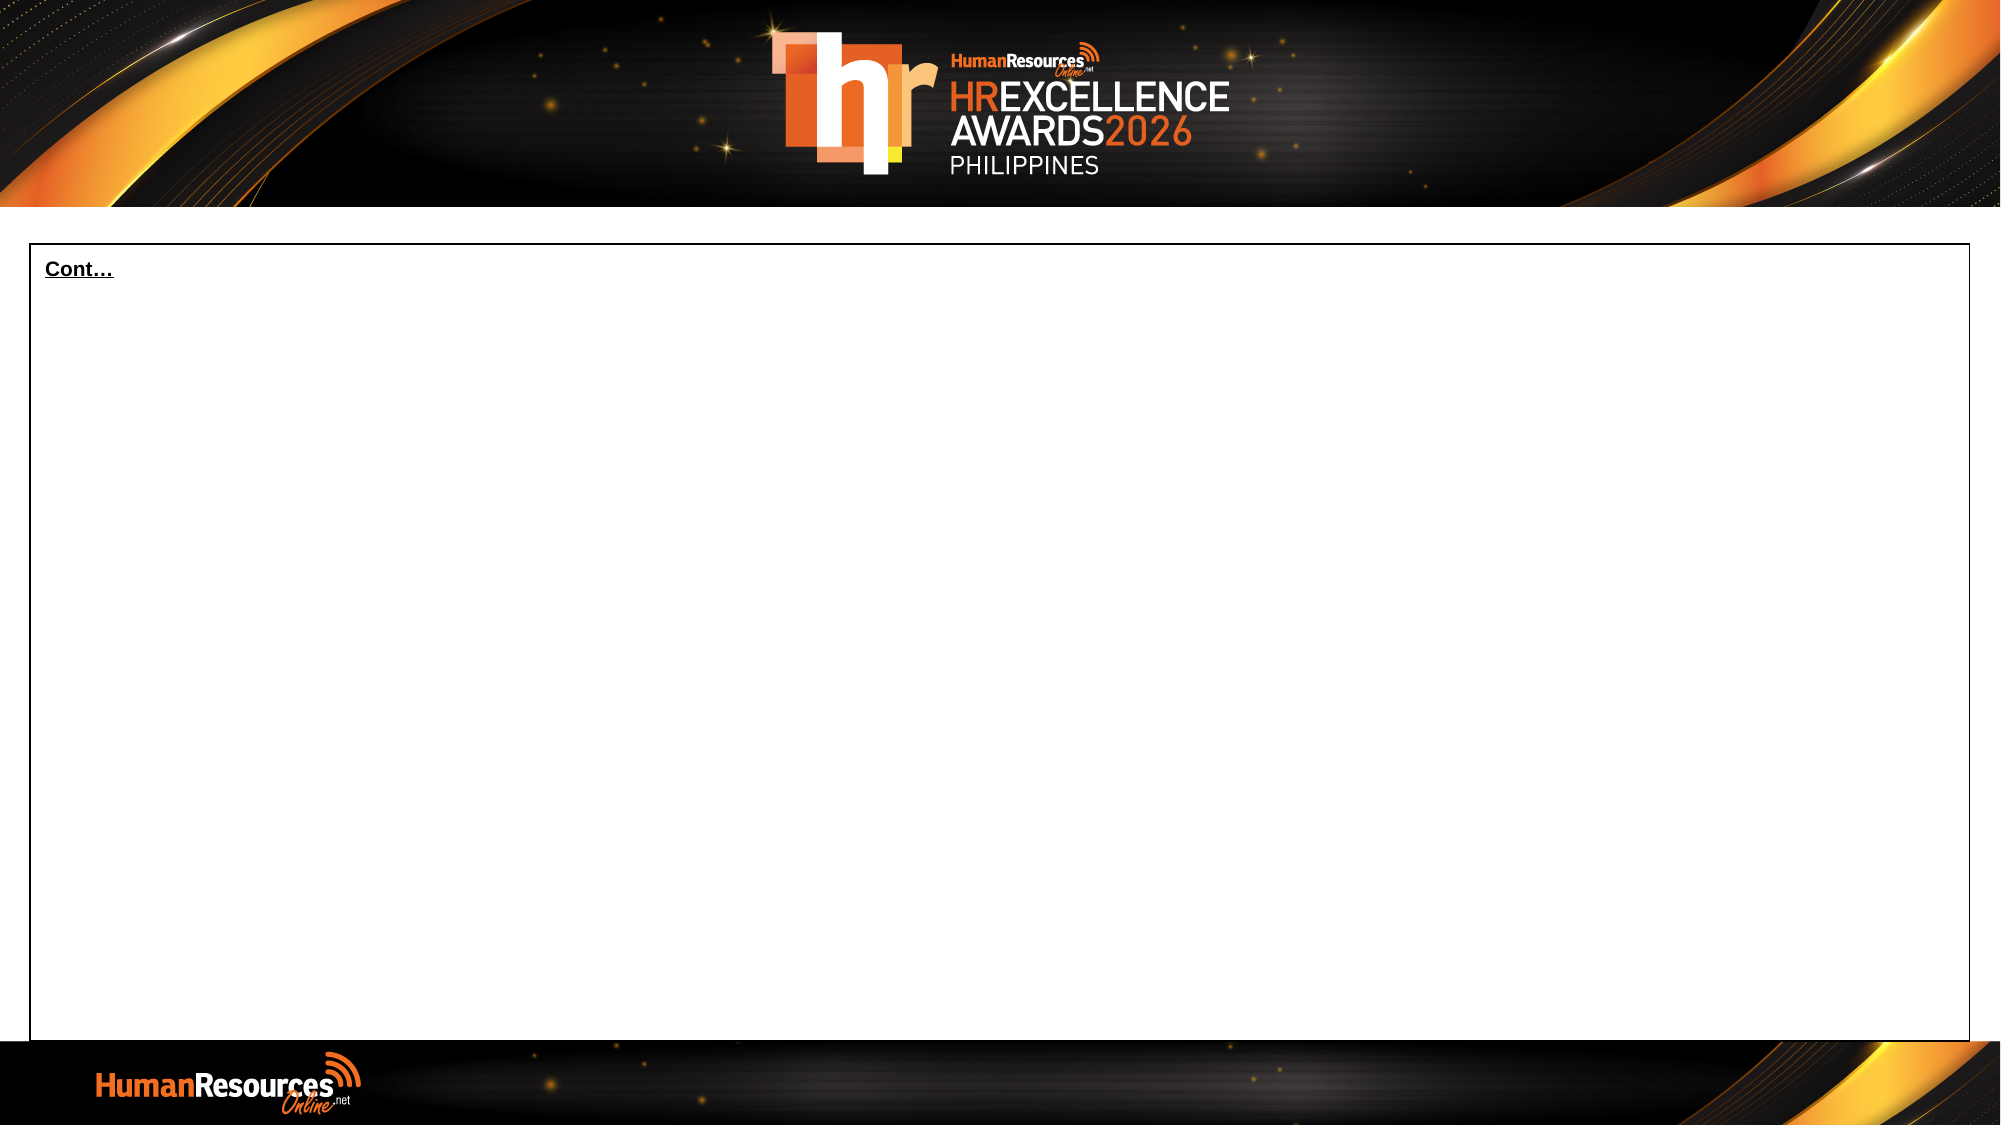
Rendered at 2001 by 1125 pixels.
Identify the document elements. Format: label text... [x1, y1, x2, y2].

text_box Cont… [30, 243, 1970, 1042]
picture [0, 0, 2001, 1125]
